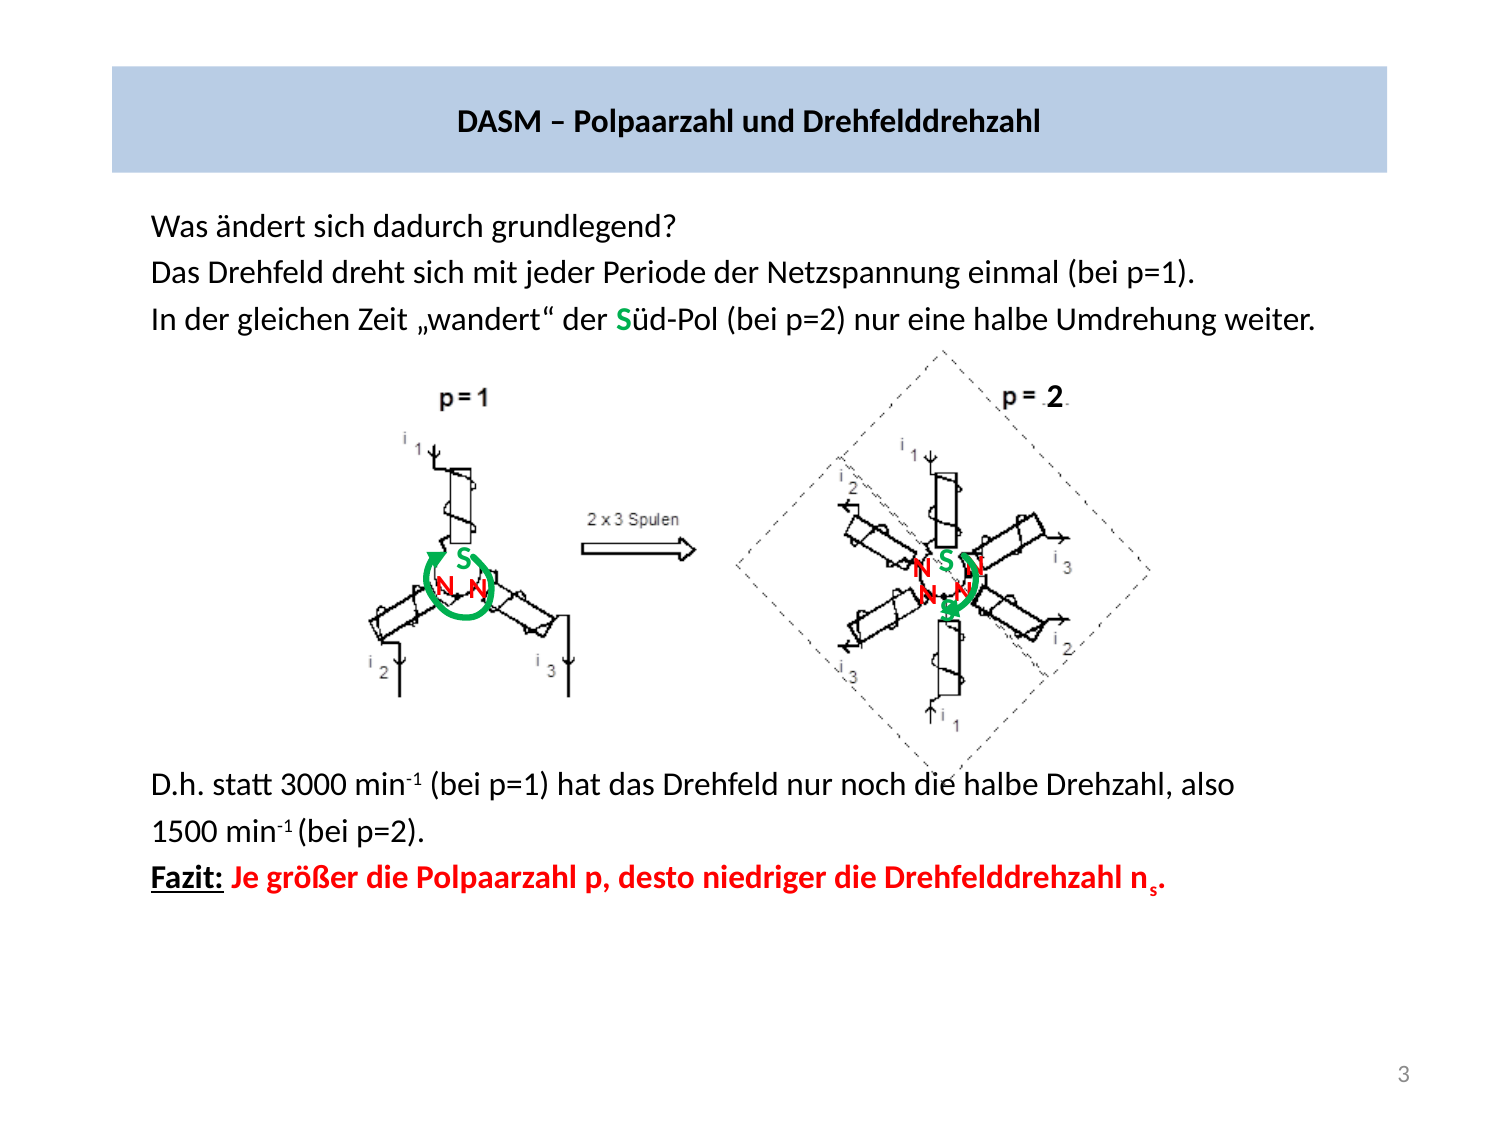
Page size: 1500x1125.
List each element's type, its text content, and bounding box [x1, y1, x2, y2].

subtitle Was ändert sich dadurch grundlegend? Das Drehfeld dreht sich mit jeder Periode der Netzspannung einmal (bei p=1). In der gleichen Zeit „wandert“ der Süd-Pol (bei p=2) nur eine halbe Umdrehung weiter. D.h. statt 3000 min-1 (bei p=1) hat das Drehfeld nur noch die halbe Drehzahl, also 1500 min-1 (bei p=2). Fazit: Je größer die Polpaarzahl p, desto niedriger die Drehfelddrehzahl ns. [135, 196, 1400, 925]
slide_number 3 [1074, 1042, 1425, 1103]
title DASM – Polpaarzahl und Drehfelddrehzahl [112, 66, 1388, 173]
picture [341, 337, 1176, 790]
